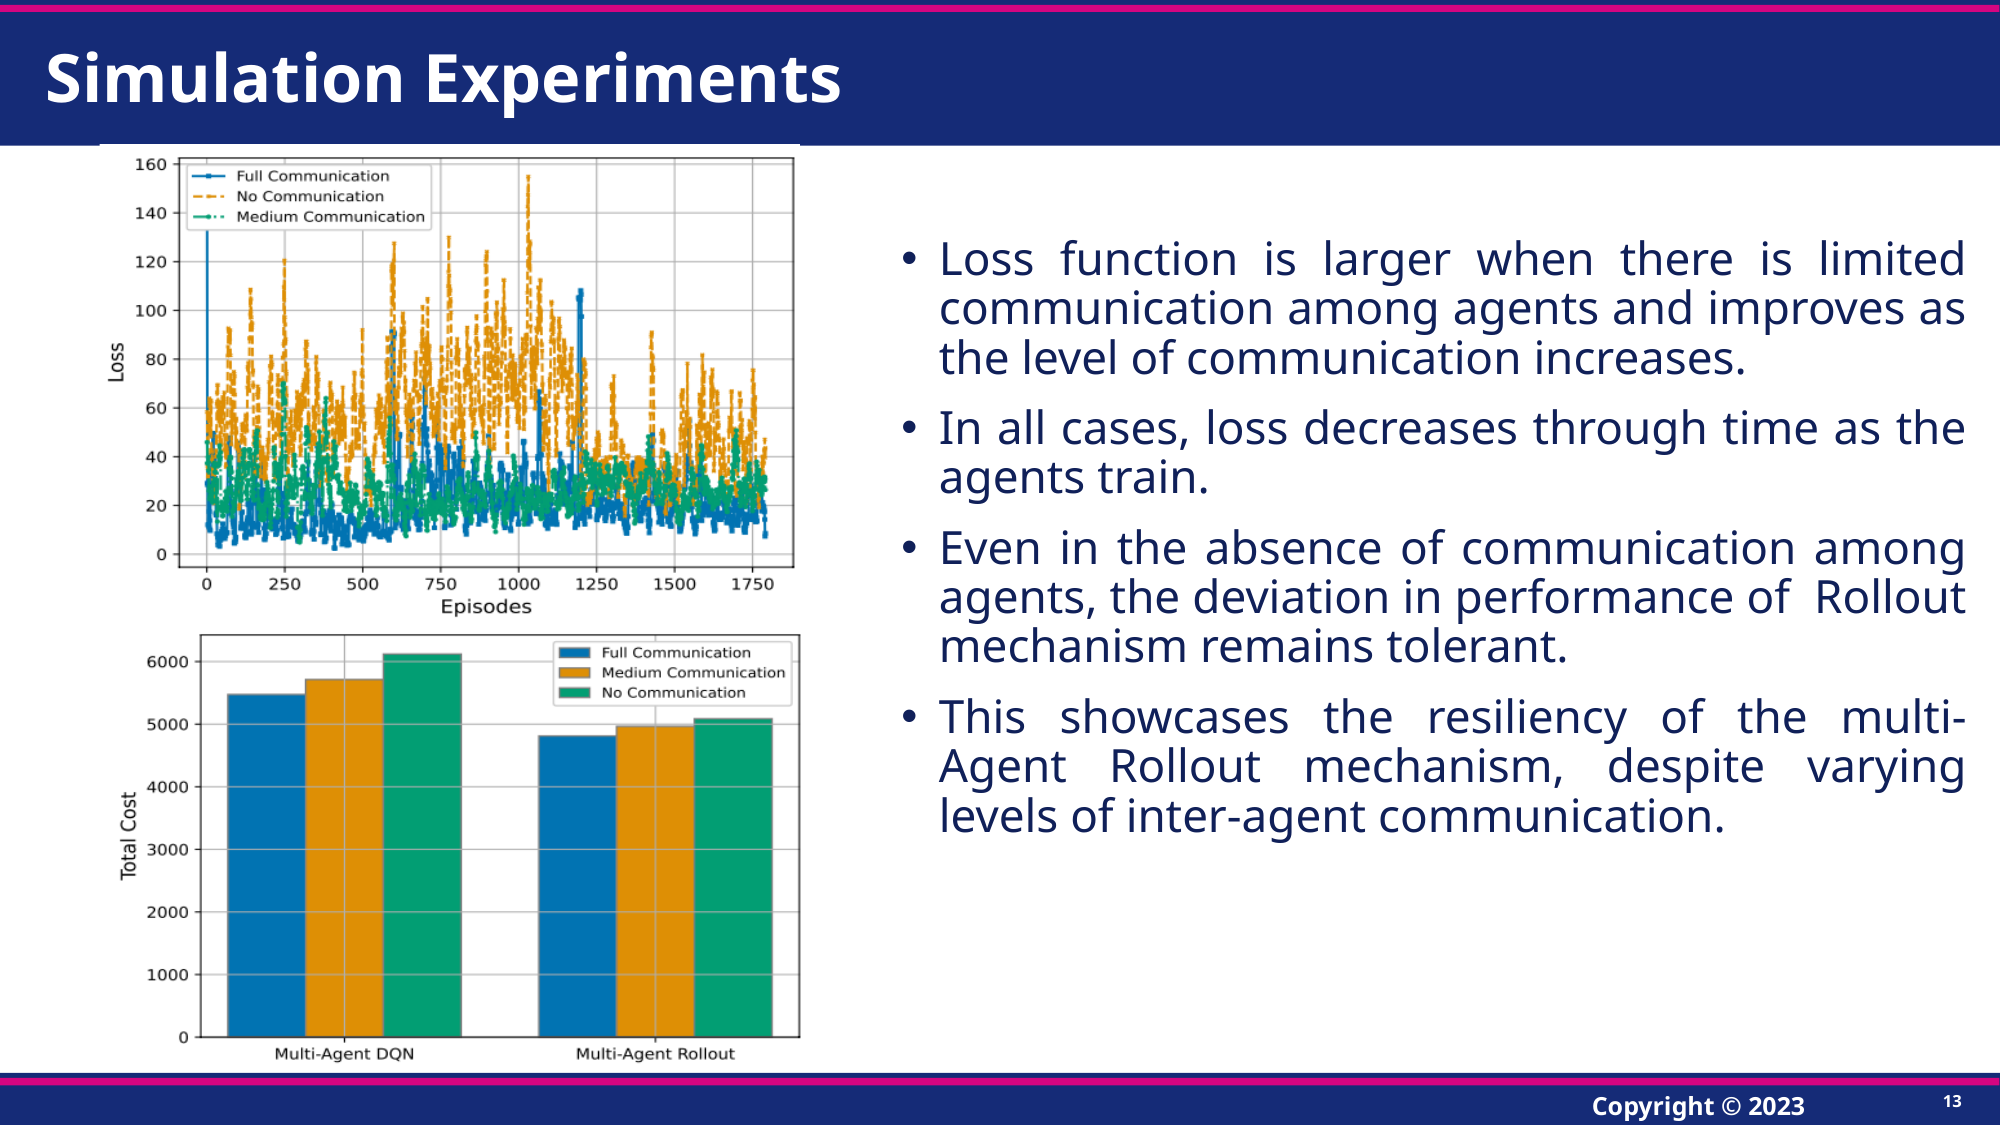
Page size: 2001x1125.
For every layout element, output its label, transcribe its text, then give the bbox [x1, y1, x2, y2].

title Simulation Experiments [30, 31, 1970, 131]
picture [99, 144, 806, 1070]
slide_number 13 [1922, 1091, 1983, 1113]
list Loss function is larger when there is limited communication among agents and improves as the level of communication increases. In all cases, loss decreases through time as the agents train. Even in the absence of communication among agents, the deviation in performance of Rollout mechanism remains tolerant. This showcases the resiliency of the multi-Agent Rollout mechanism, despite varying levels of inter-agent communication. [886, 228, 1983, 1061]
